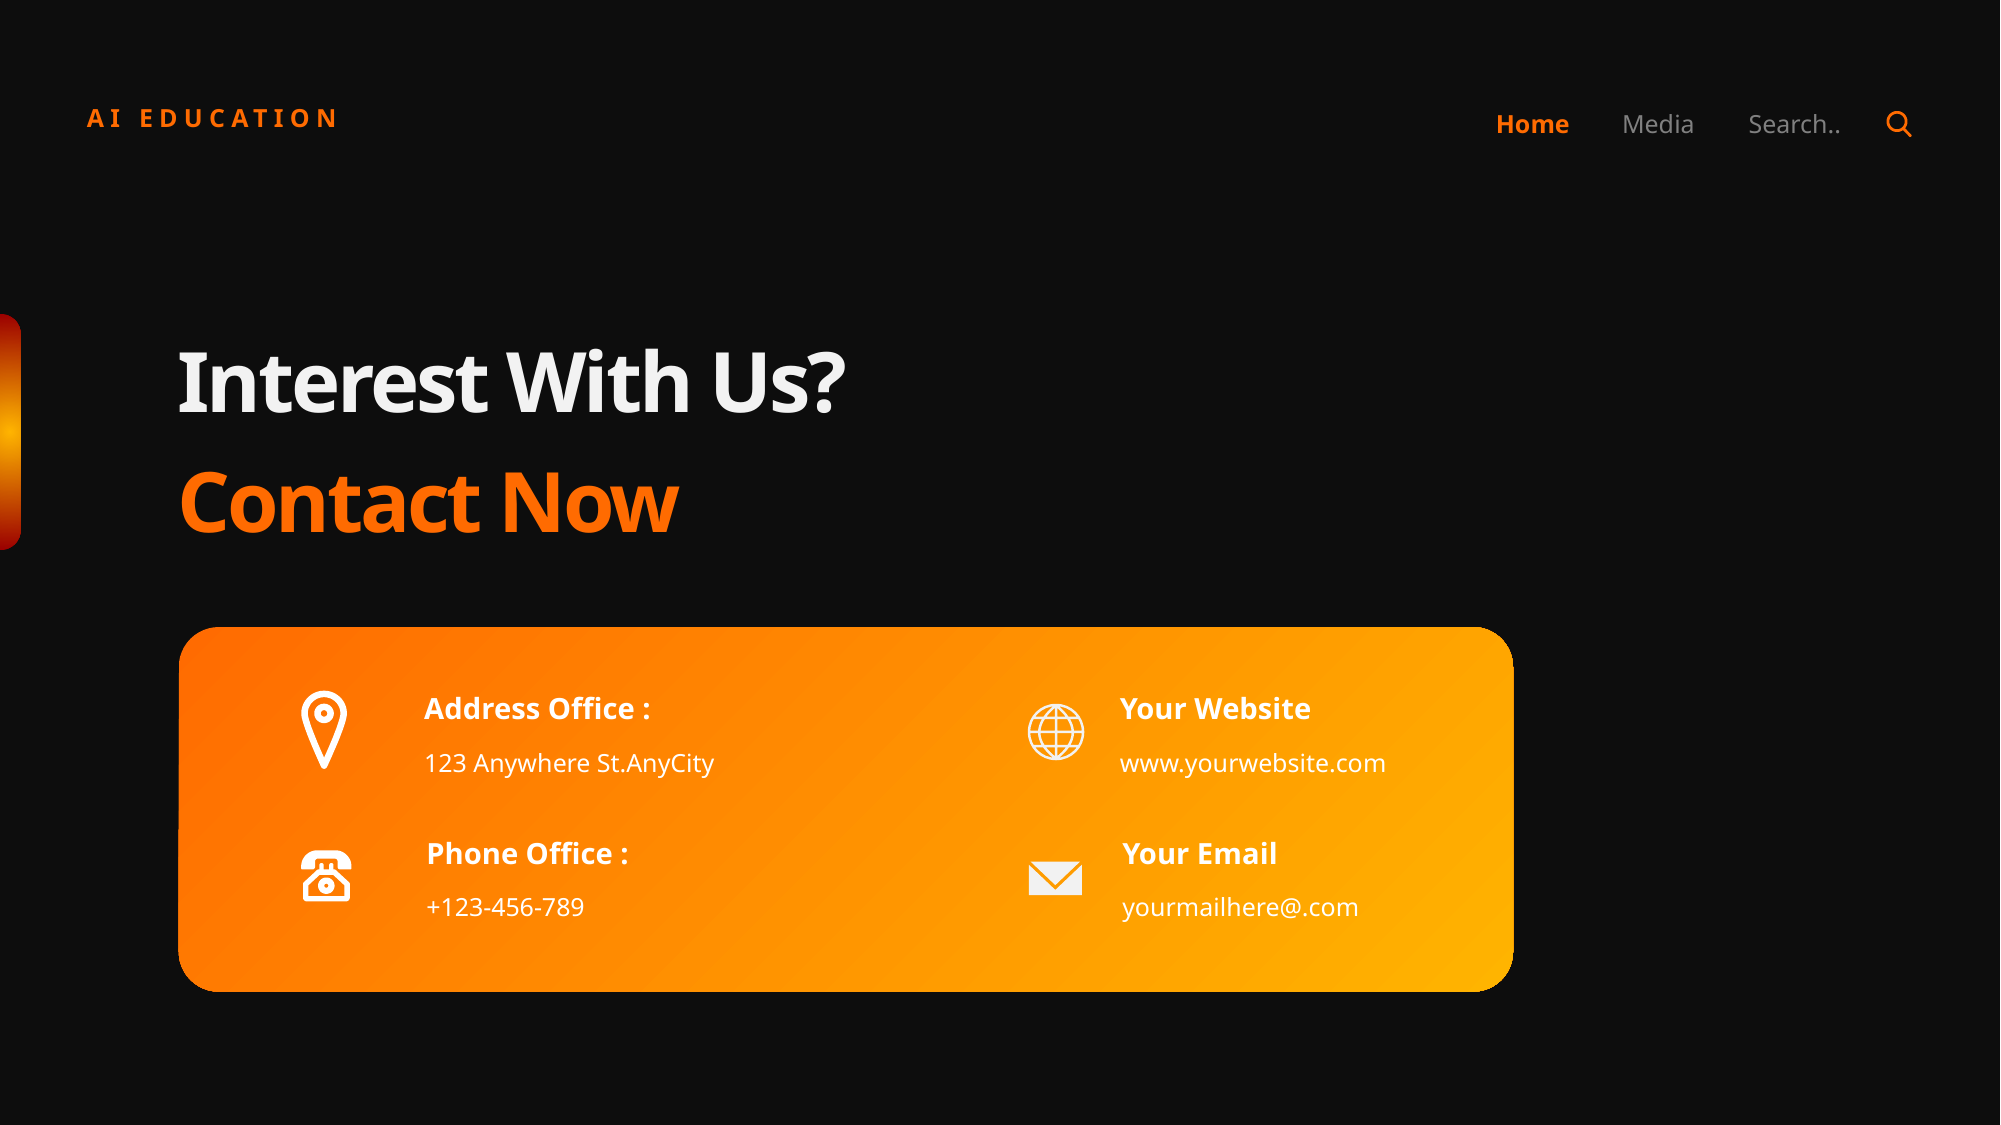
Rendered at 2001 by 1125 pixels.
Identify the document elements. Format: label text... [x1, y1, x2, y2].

text_box Address Office : [409, 682, 743, 725]
text_box [314, 703, 334, 724]
text_box [177, 626, 999, 993]
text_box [1028, 861, 1082, 896]
text_box [1886, 111, 1912, 138]
text_box AI EDUCATION [72, 94, 621, 140]
text_box Search.. [1733, 101, 1857, 146]
text_box [303, 863, 350, 902]
text_box [318, 877, 335, 894]
text_box +123-456-789 [411, 868, 647, 929]
text_box [0, 312, 22, 552]
text_box Home [1480, 101, 1585, 146]
text_box Media [1607, 101, 1710, 146]
text_box [301, 690, 347, 769]
text_box [301, 850, 352, 870]
text_box Phone Office : [411, 828, 690, 878]
text_box Interest With Us? Contact Now [162, 301, 936, 557]
text_box 123 Anywhere St.AnyCity [409, 725, 763, 785]
picture [999, 304, 2000, 1125]
